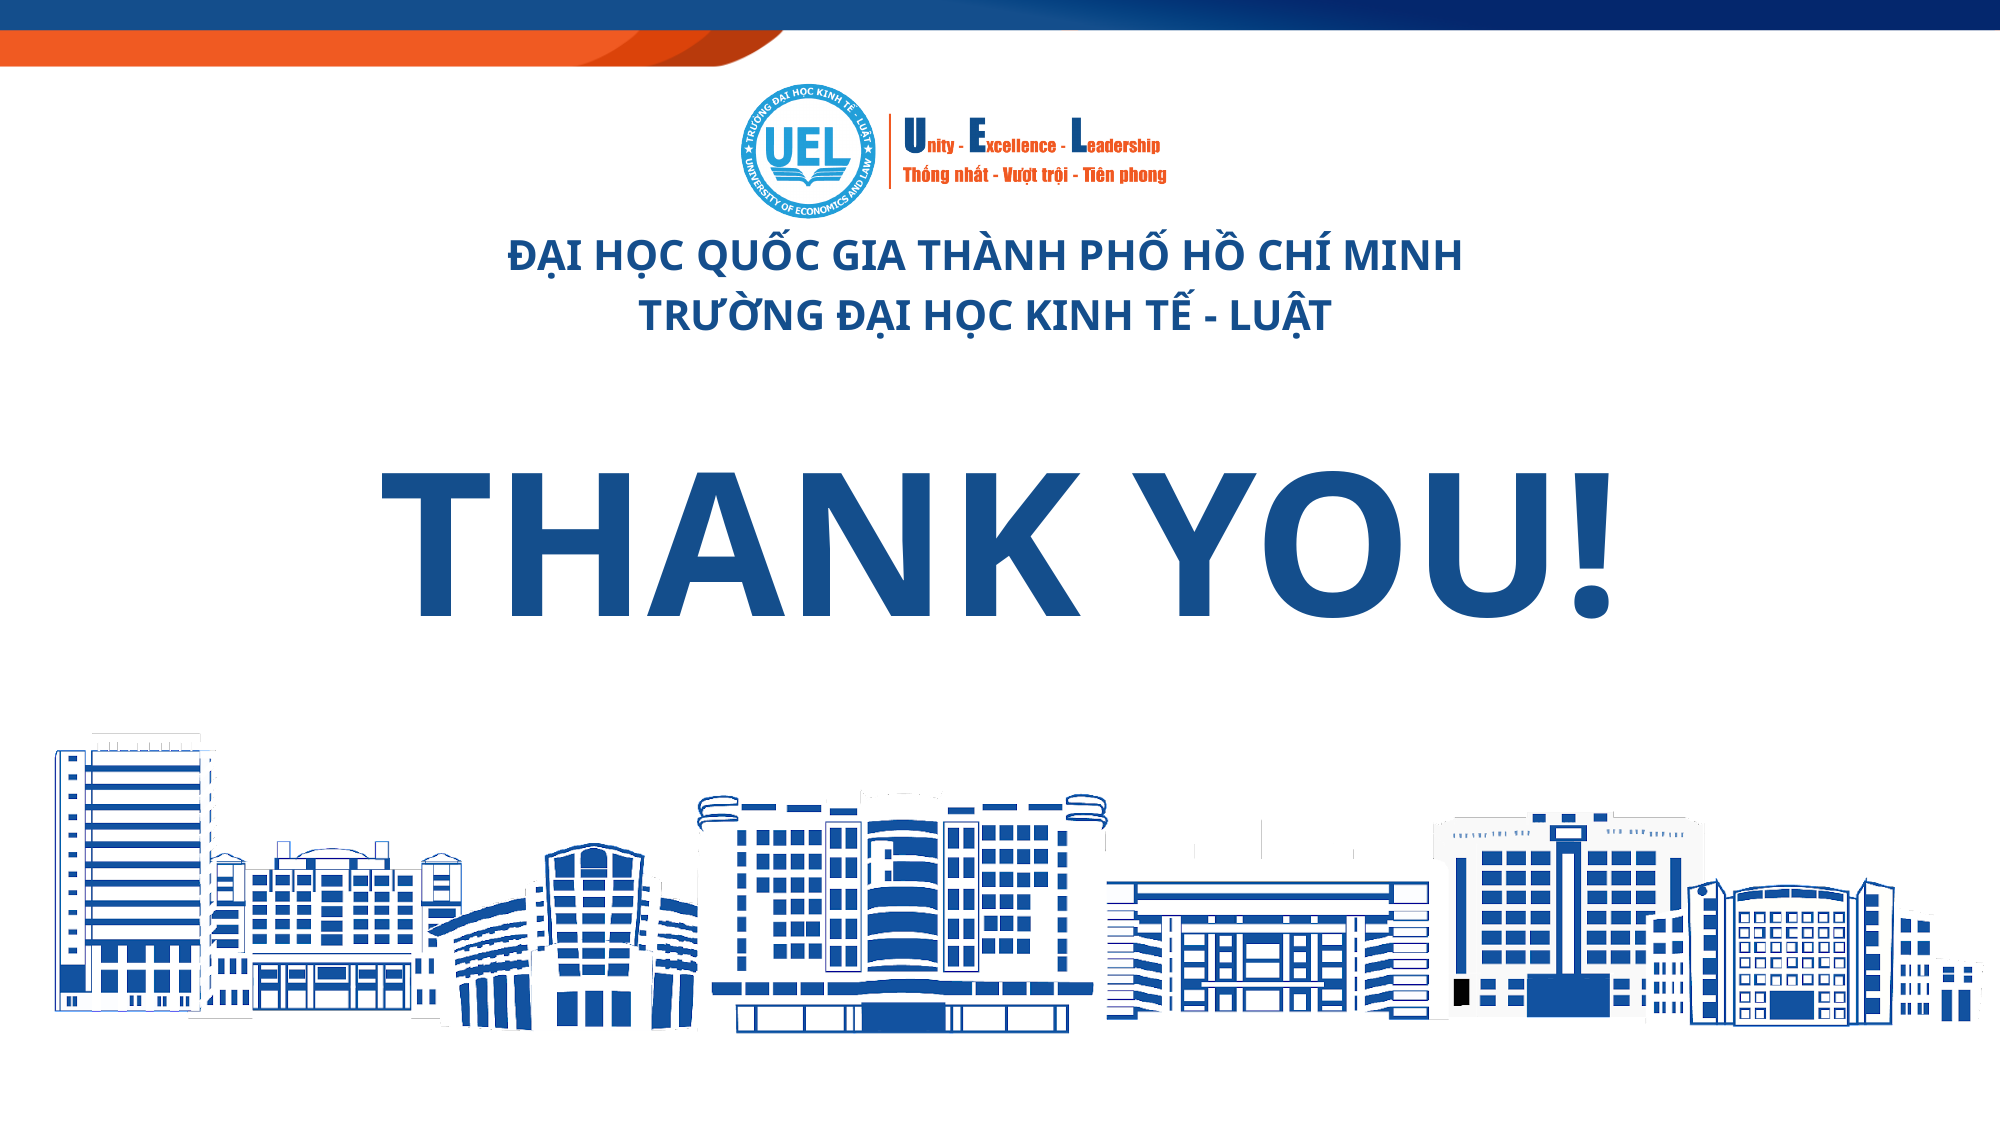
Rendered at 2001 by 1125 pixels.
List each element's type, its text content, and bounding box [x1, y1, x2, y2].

picture [0, 0, 2001, 1071]
title THANK YOU! [137, 423, 1863, 681]
